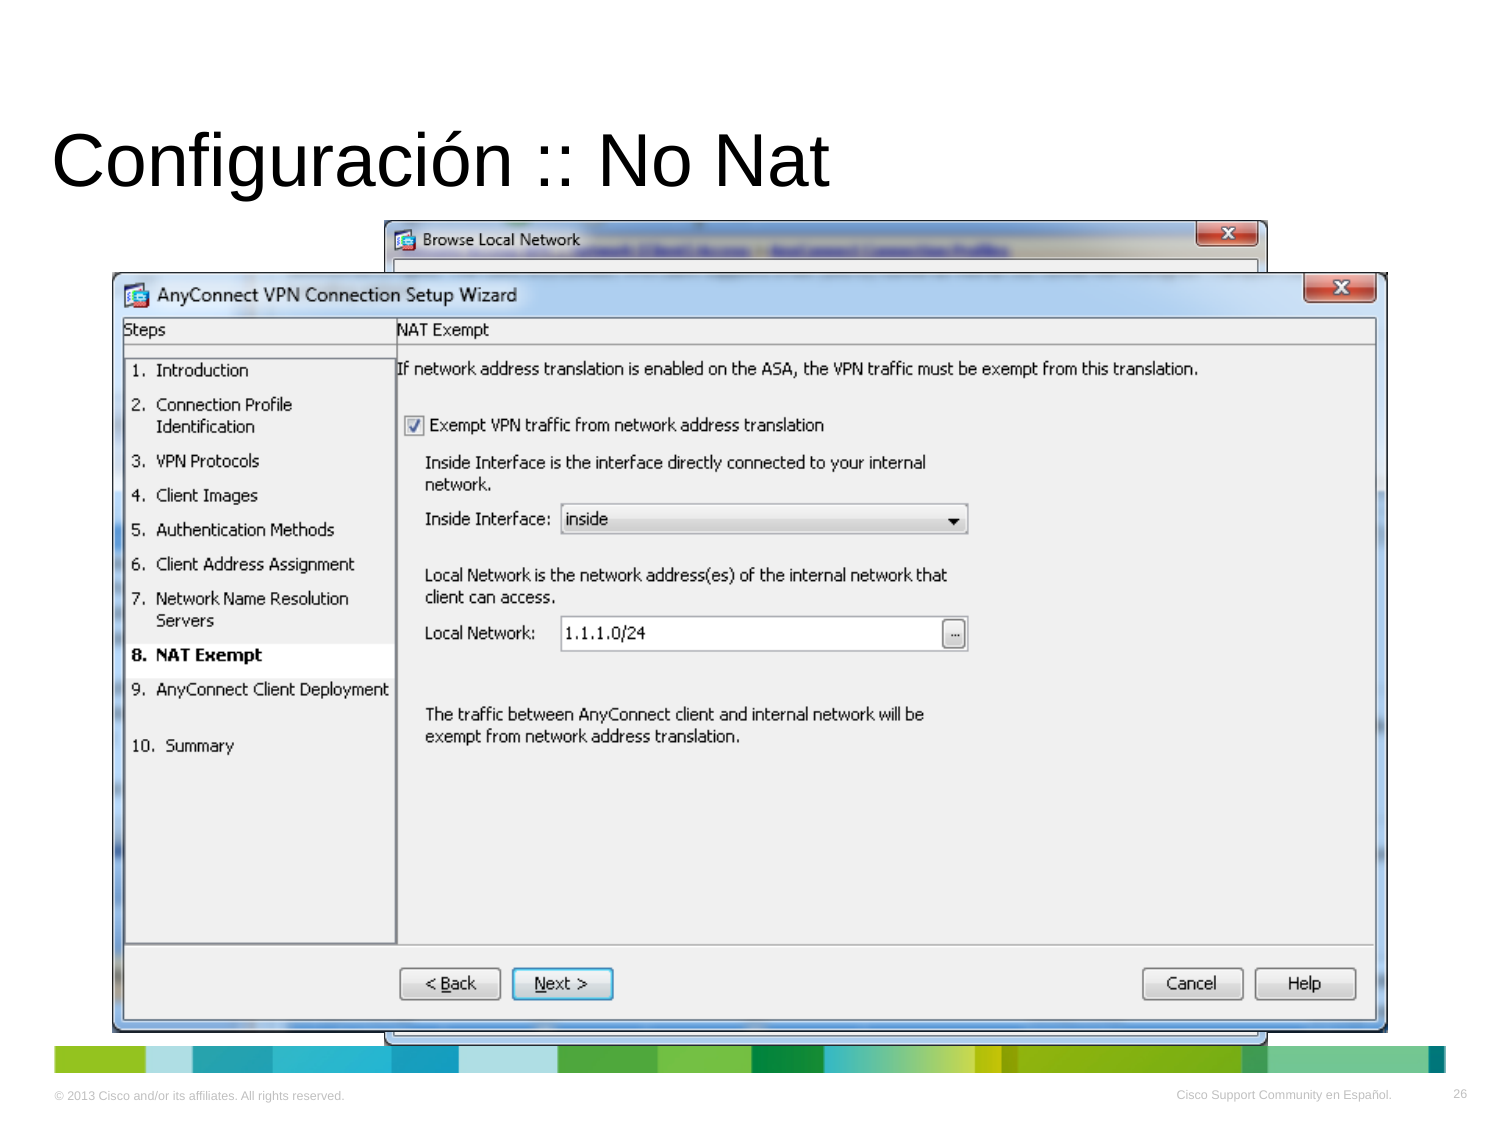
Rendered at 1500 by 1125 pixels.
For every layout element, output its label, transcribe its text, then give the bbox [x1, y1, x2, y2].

picture [54, 220, 1446, 1073]
title Configuración :: No Nat [37, 70, 1447, 209]
